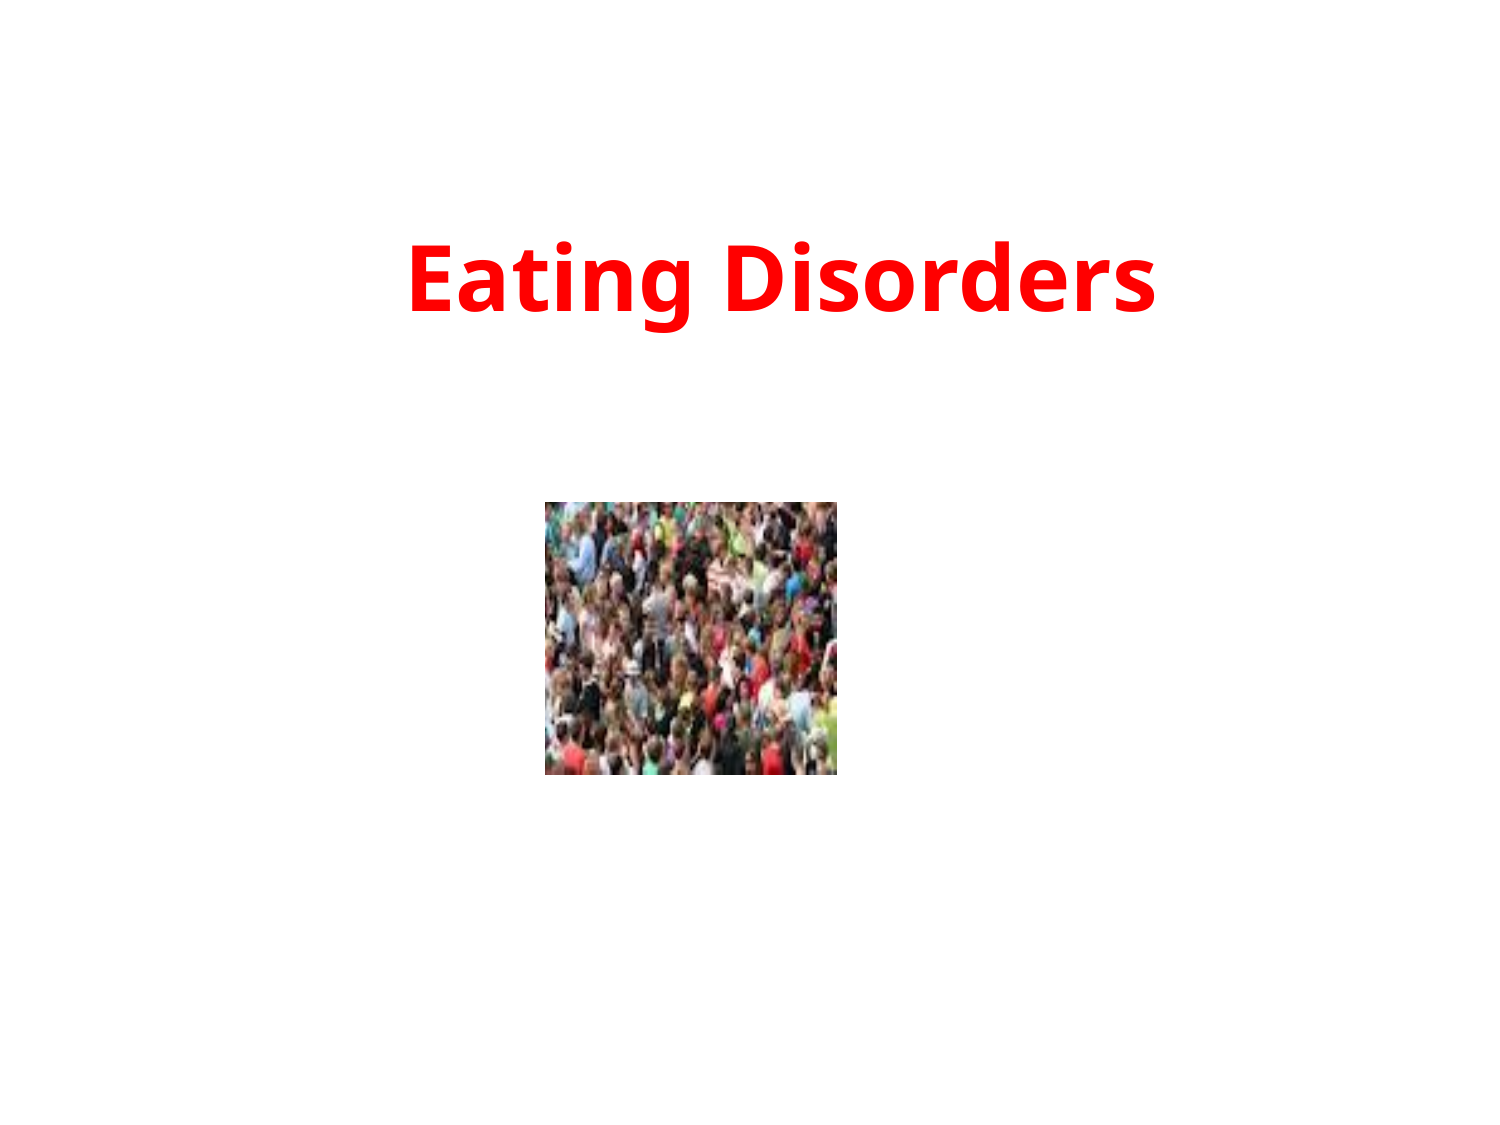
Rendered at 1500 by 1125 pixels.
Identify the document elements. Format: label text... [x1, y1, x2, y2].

title Eating Disorders [150, 99, 1413, 450]
picture [545, 502, 837, 776]
